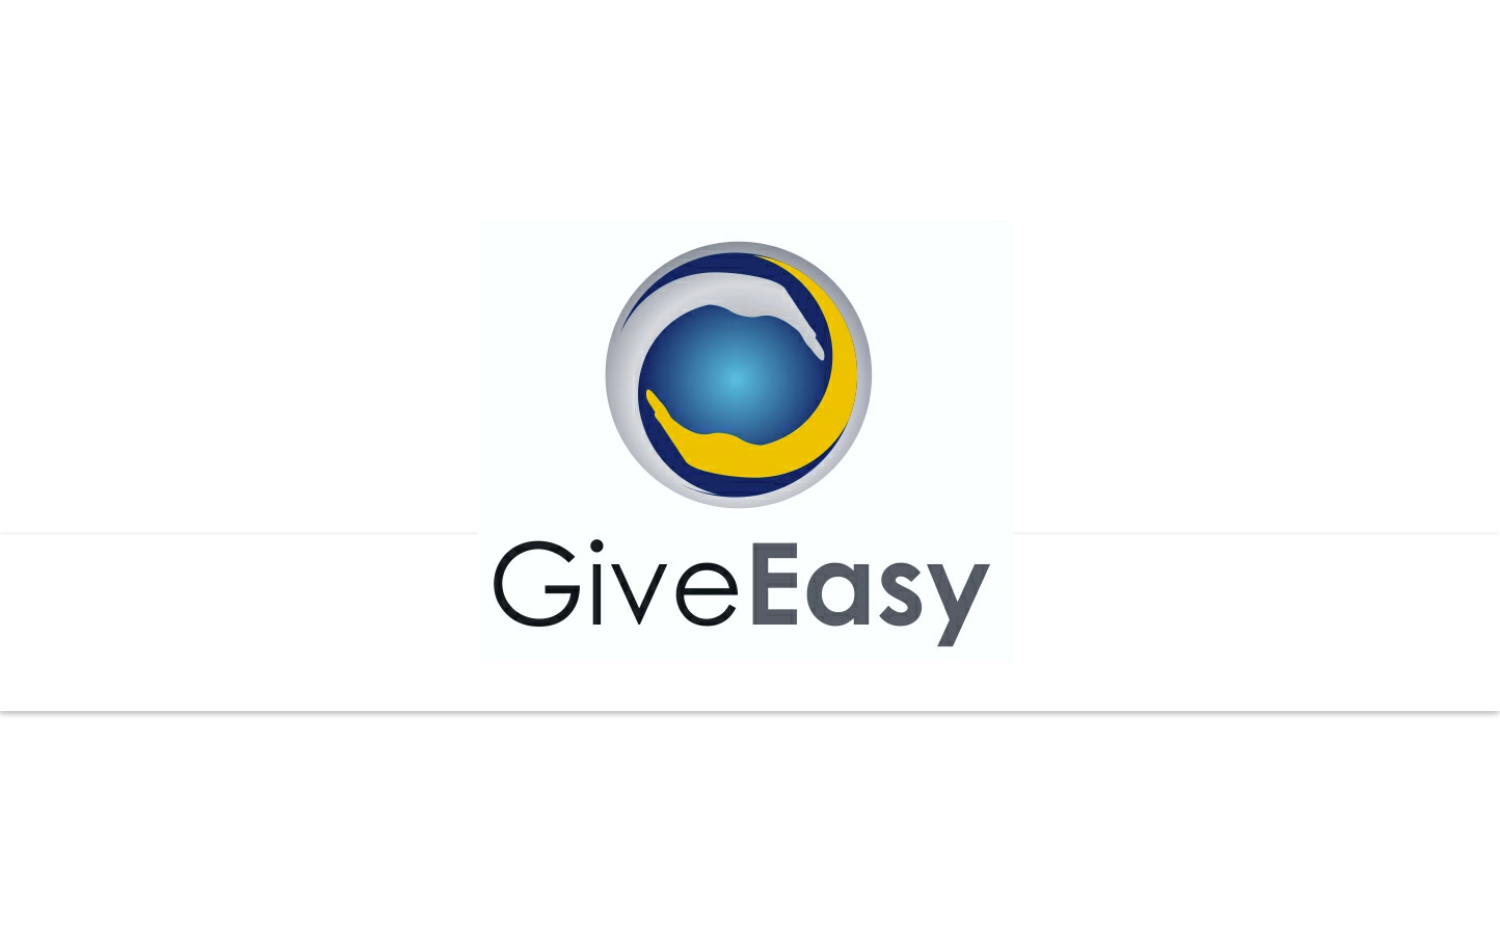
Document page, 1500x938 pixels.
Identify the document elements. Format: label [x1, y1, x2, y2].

text_box [0, 534, 1500, 712]
picture [476, 220, 1014, 662]
